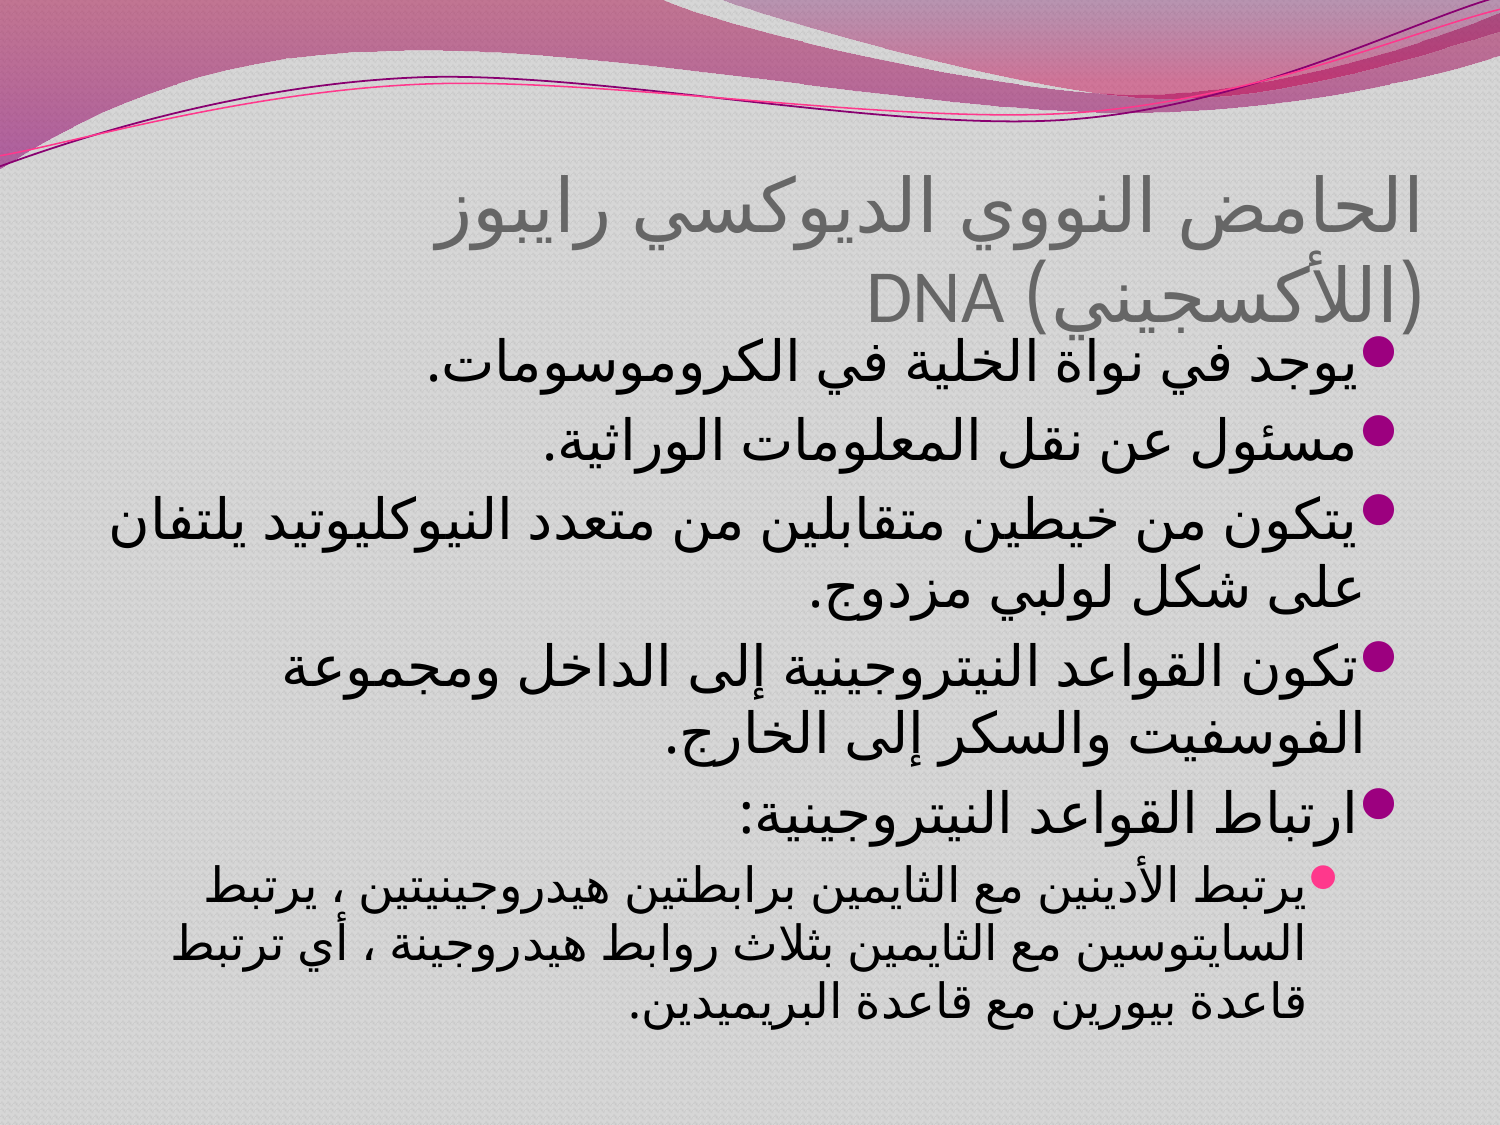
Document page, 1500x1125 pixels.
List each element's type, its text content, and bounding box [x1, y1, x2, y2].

list يوجد في نواة الخلية في الكروموسومات. مسئول عن نقل المعلومات الوراثية. يتكون من خيطين متقابلين من متعدد النيوكليوتيد يلتفان على شكل لولبي مزدوج. تكون القواعد النيتروجينية إلى الداخل ومجموعة الفوسفيت والسكر إلى الخارج. ارتباط القواعد النيتروجينية: يرتبط الأدينين مع الثايمين برابطتين هيدروجينيتين ، يرتبط السايتوسين مع الثايمين بثلاث روابط هيدروجينة ، أي ترتبط قاعدة بيورين مع قاعدة البريميدين. [75, 317, 1425, 1038]
title الحامض النووي الديوكسي رايبوز (اللأكسجيني) DNA [75, 149, 1425, 317]
